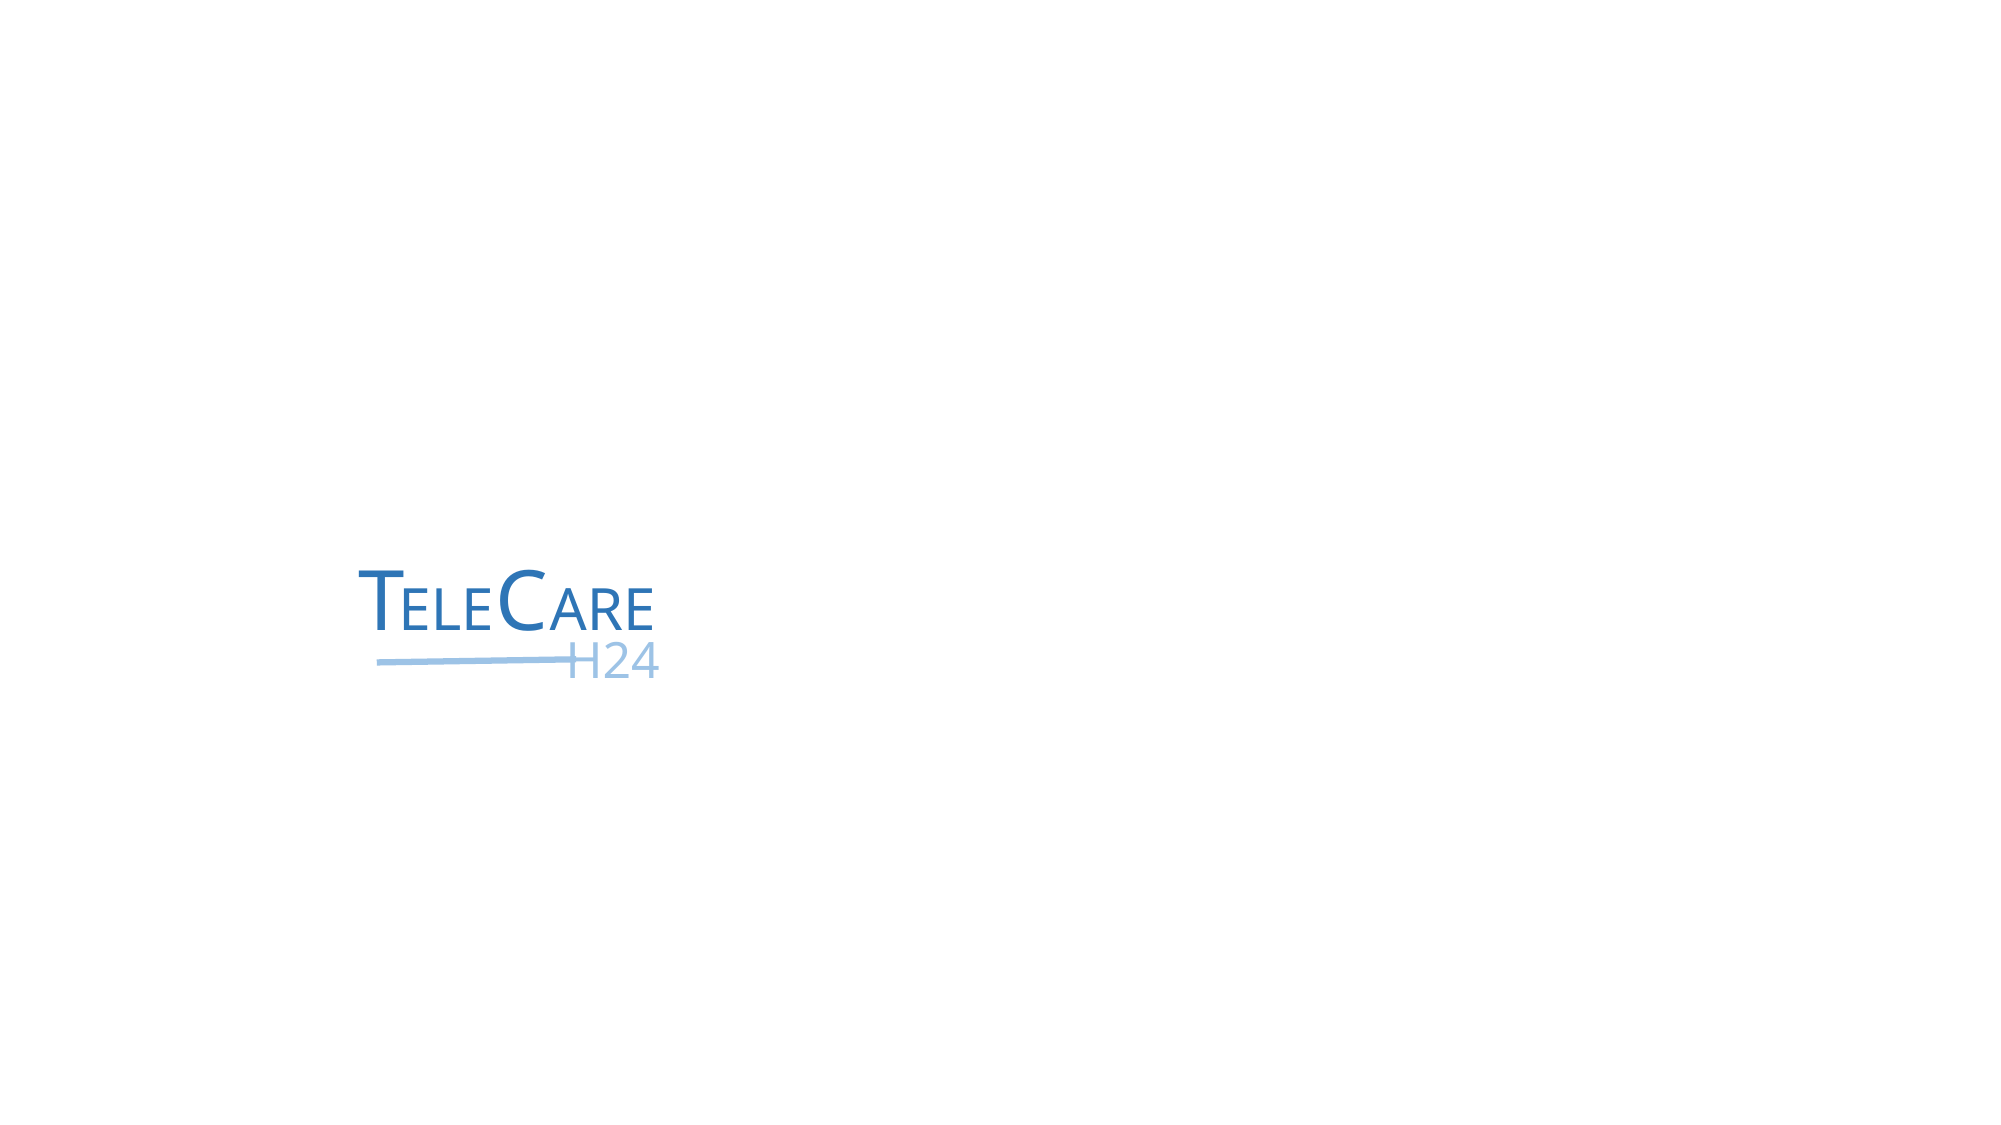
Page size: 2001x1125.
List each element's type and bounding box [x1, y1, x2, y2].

text_box [344, 539, 674, 697]
